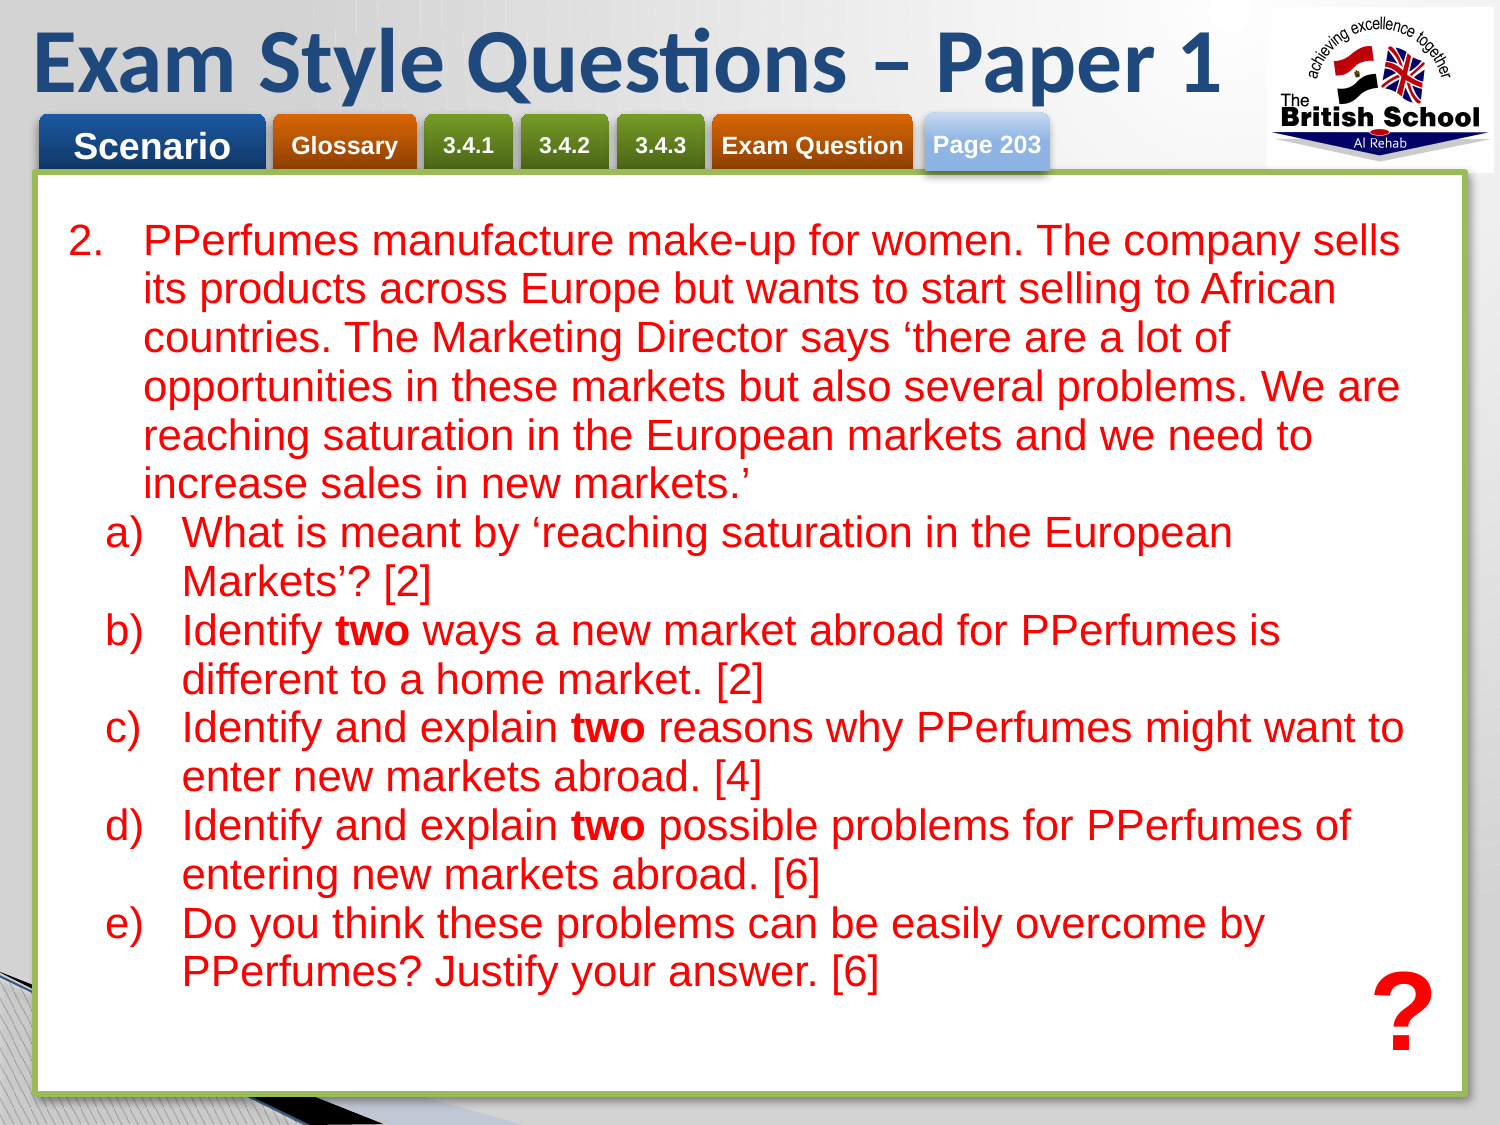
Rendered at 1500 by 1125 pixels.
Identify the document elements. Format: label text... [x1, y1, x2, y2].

picture [281, 1114, 303, 1125]
table_header PPerfumes manufacture make-up for women. The company sells its products across Europe but wants to start selling to African countries. The Marketing Director says ‘there are a lot of opportunities in these markets but also several problems. We are reaching saturation in the European markets and we need to increase sales in new markets.’ What is meant by ‘reaching saturation in the European Markets’? [2] Identify two ways a new market abroad for PPerfumes is different to a home market. [2] Identify and explain two reasons why PPerfumes might want to enter new markets abroad. [4] Identify and explain two possible problems for PPerfumes of entering new markets abroad. [6] Do you think these problems can be easily overcome by PPerfumes? Justify your answer. [6] [53, 208, 1447, 1081]
picture [1267, 7, 1495, 173]
text_box Page 203 [924, 112, 1051, 172]
title Exam Style Questions – Paper 1 [17, 7, 1258, 106]
text_box ? [1362, 937, 1446, 1073]
